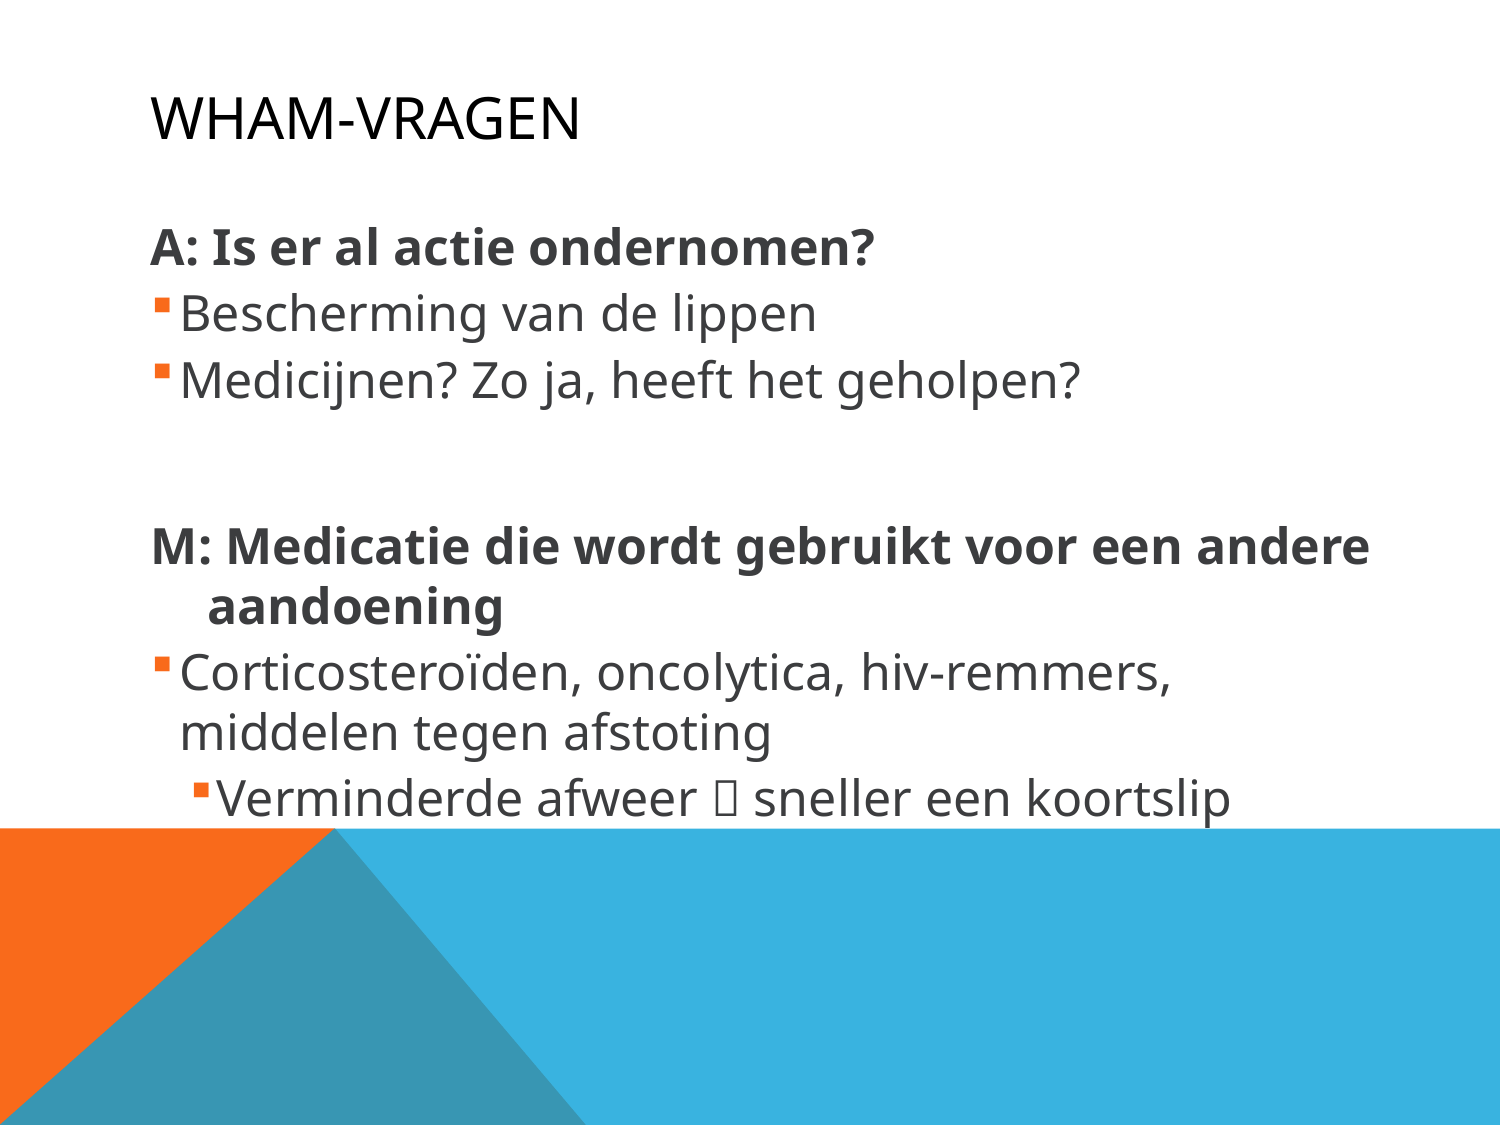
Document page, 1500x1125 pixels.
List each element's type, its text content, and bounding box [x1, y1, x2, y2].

list A: Is er al actie ondernomen? Bescherming van de lippen Medicijnen? Zo ja, heeft het geholpen? M: Medicatie die wordt gebruikt voor een andere aandoening Corticosteroïden, oncolytica, hiv-remmers, middelen tegen afstoting Verminderde afweer  sneller een koortslip [135, 208, 1411, 1047]
title WHAM-vragen [135, 70, 1369, 161]
